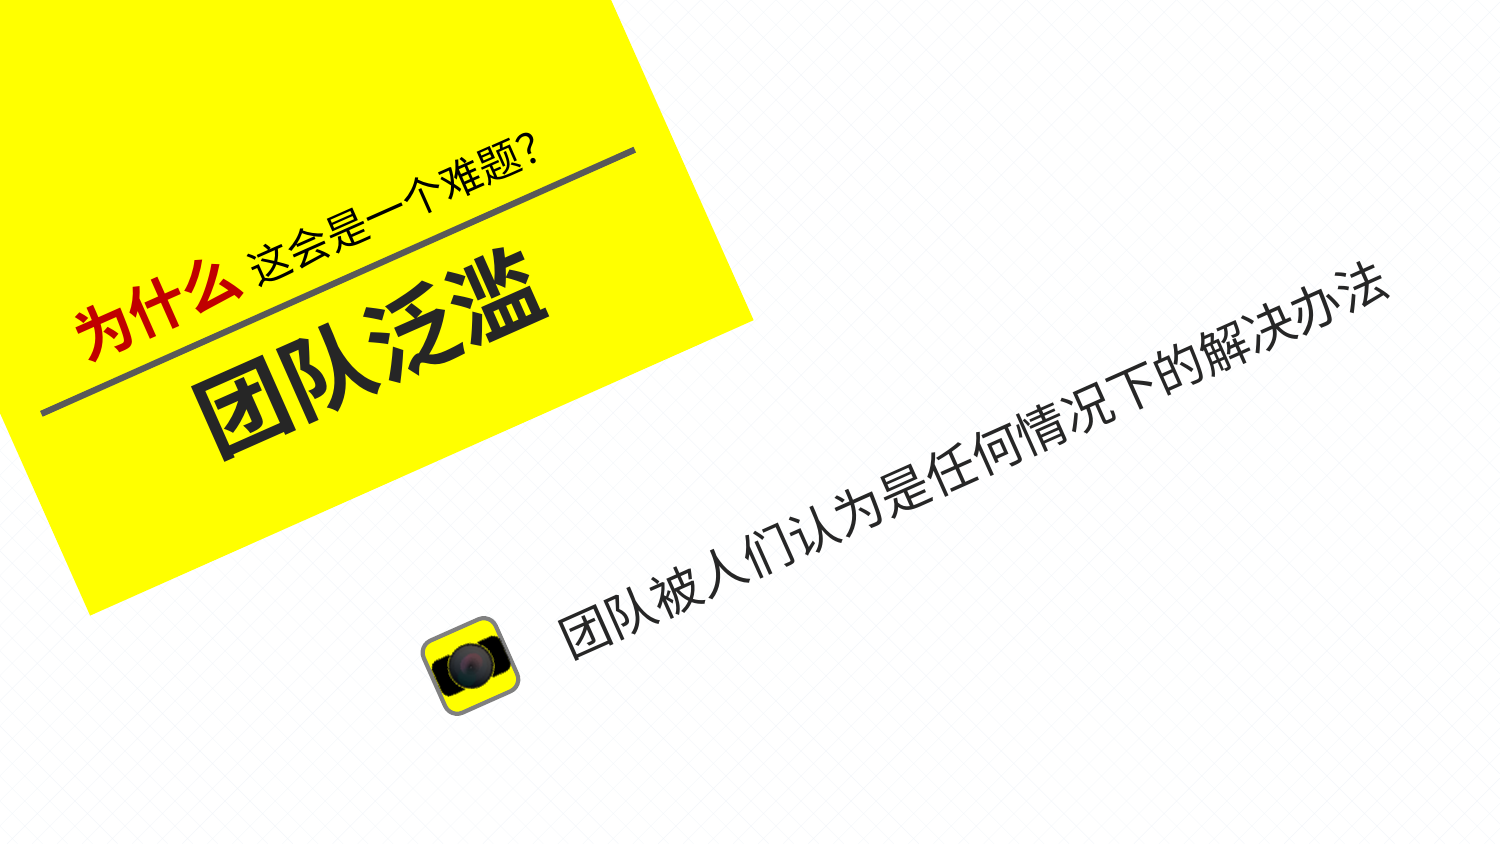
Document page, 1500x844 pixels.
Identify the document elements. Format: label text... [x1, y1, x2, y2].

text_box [21, 185, 672, 419]
picture [419, 642, 430, 670]
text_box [430, 626, 511, 706]
picture [511, 659, 523, 691]
picture [446, 706, 478, 718]
text_box [0, 0, 756, 618]
picture [464, 614, 496, 626]
text_box 团队被人们认为是任何情况下的解决办法 [521, 173, 1489, 682]
